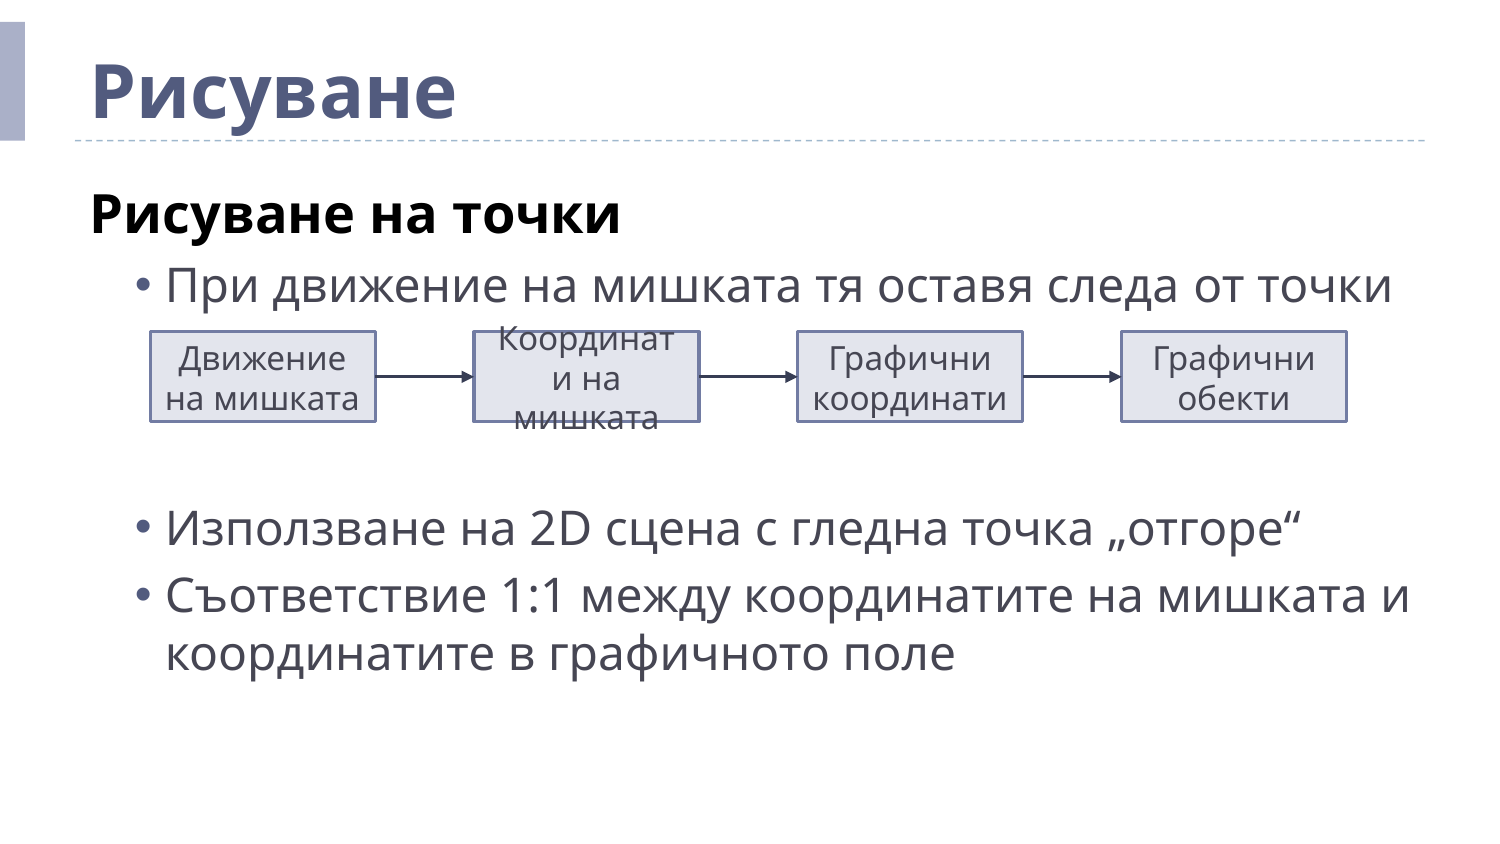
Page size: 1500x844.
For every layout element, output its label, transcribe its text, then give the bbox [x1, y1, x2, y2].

text_box Графични обекти [1120, 330, 1348, 423]
text_box Движение на мишката [149, 330, 377, 423]
text_box Графични координати [796, 330, 1024, 423]
list Рисуване на точки При движение на мишката тя оставя следа от точки Използване на 2D сцена с гледна точка „отгоре“ Съответствие 1:1 между координатите на мишката и координатите в графичното поле [75, 171, 1475, 835]
text_box Координати на мишката [472, 330, 701, 423]
title Рисуване [75, 18, 1475, 141]
